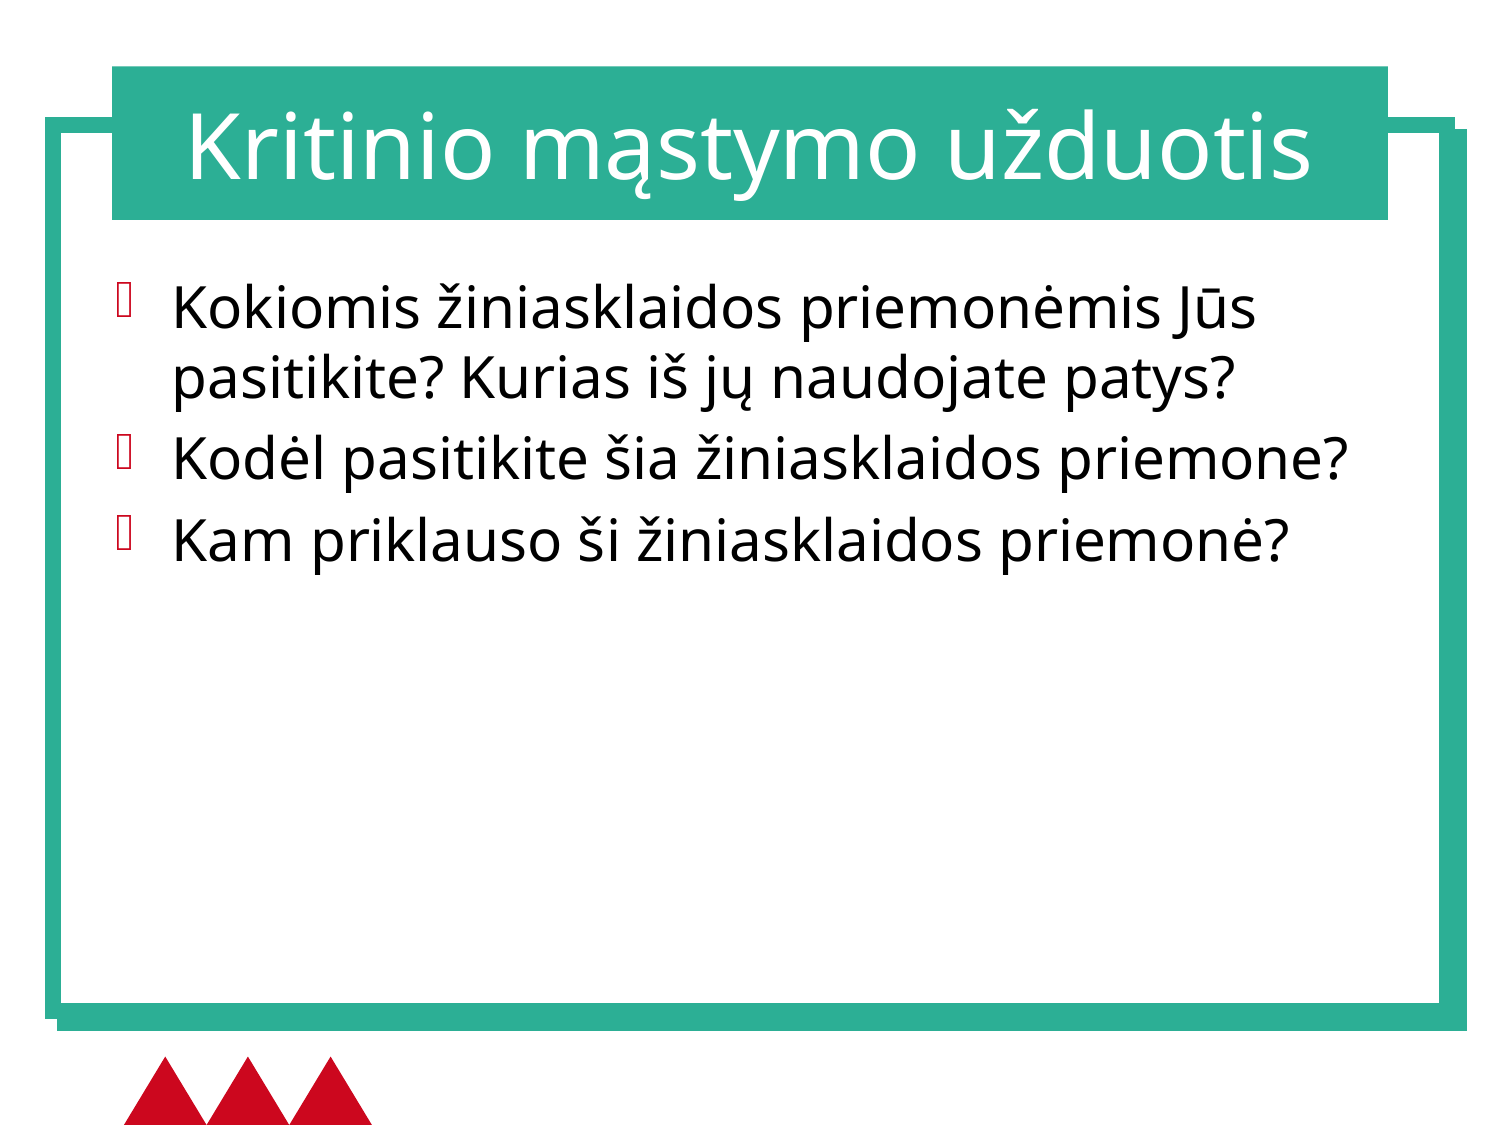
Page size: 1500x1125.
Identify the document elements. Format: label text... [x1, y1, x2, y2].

title Kritinio mąstymo užduotis [112, 66, 1388, 220]
list Kokiomis žiniasklaidos priemonėmis Jūs pasitikite? Kurias iš jų naudojate patys? Kodėl pasitikite šia žiniasklaidos priemone? Kam priklauso ši žiniasklaidos priemonė? [100, 262, 1400, 1047]
